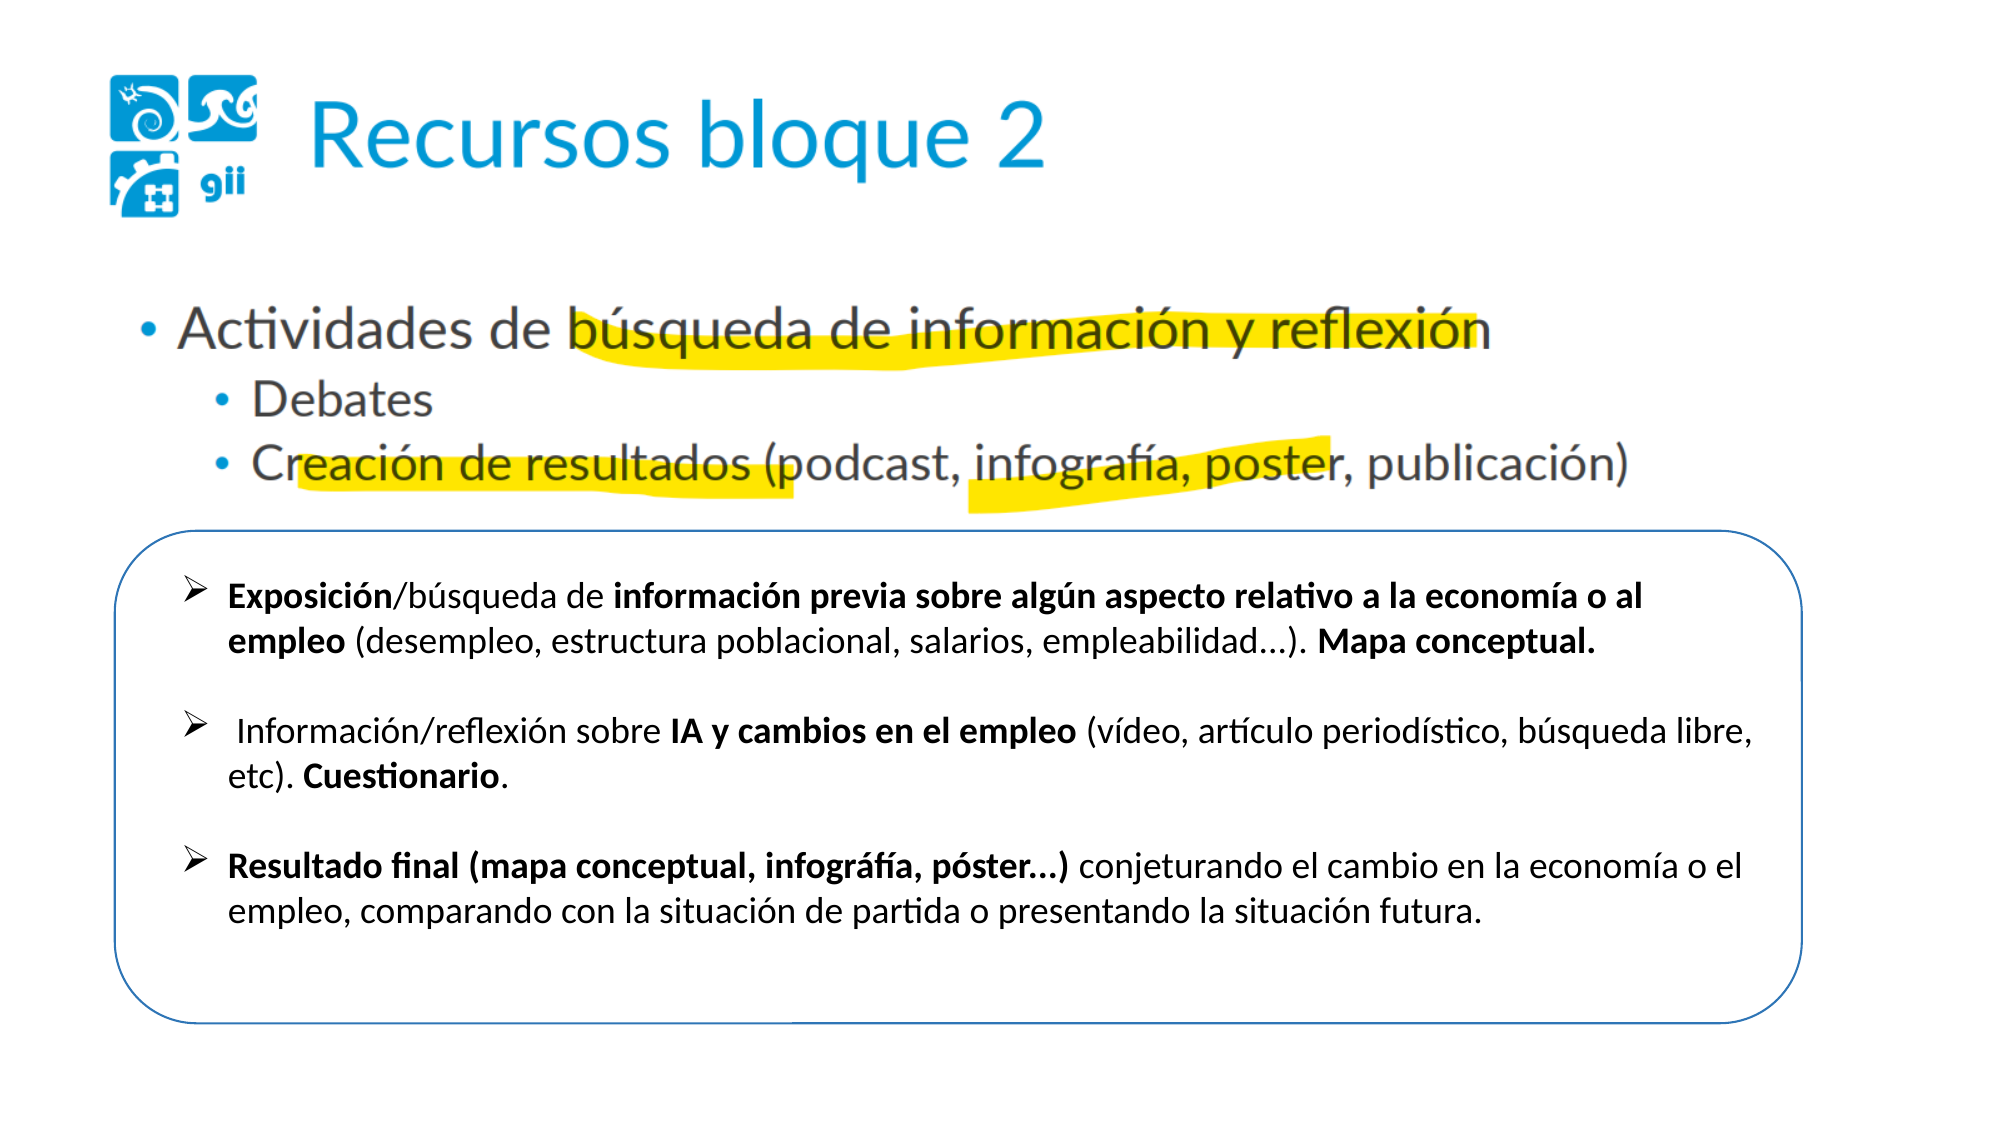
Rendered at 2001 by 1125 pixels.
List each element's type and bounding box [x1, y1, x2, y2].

text_box [113, 578, 1803, 1025]
picture [42, 55, 1868, 578]
